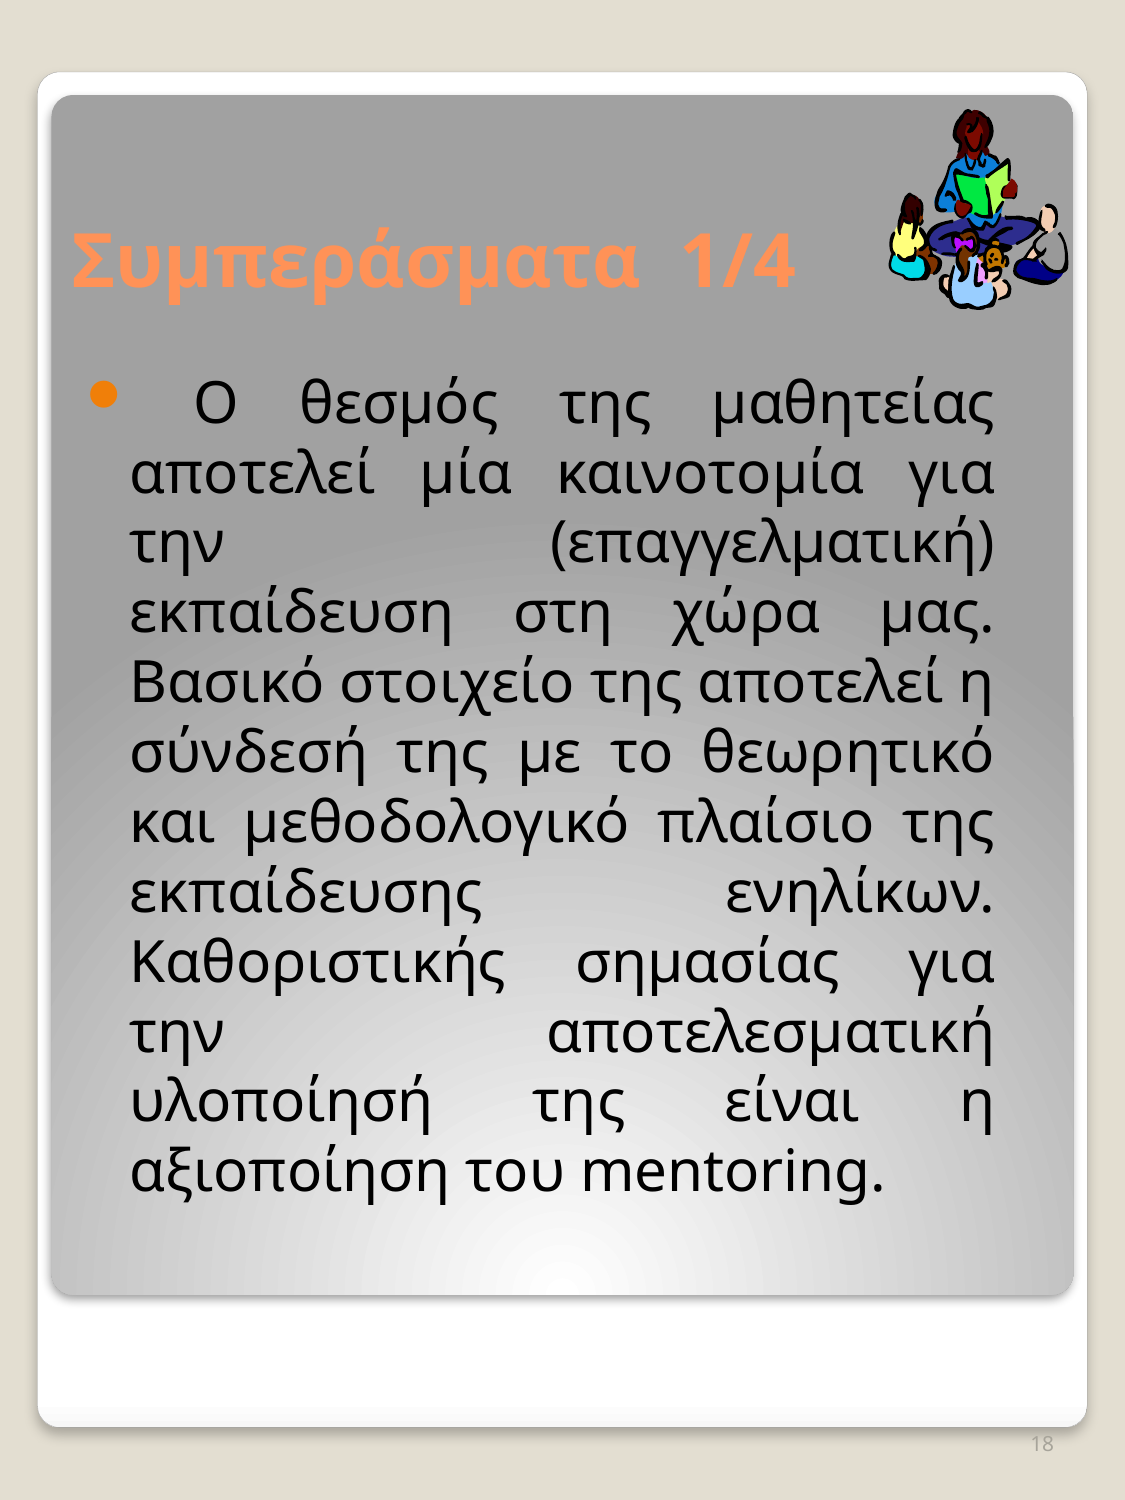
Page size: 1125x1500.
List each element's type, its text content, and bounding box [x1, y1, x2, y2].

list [887, 108, 1069, 311]
title Συμπεράσματα 1/4 [56, 60, 1069, 310]
footer [384, 1366, 741, 1467]
slide_number 18 [806, 1366, 1069, 1467]
list Ο θεσμός της μαθητείας αποτελεί μία καινοτομία για την (επαγγελματική) εκπαίδευση στη χώρα μας. Βασικό στοιχείο της αποτελεί η σύνδεσή της με το θεωρητικό και μεθοδολογικό πλαίσιο της εκπαίδευσης ενηλίκων. Καθοριστικής σημασίας για την αποτελεσματική υλοποίησή της είναι η αξιοποίηση του mentoring. [56, 350, 1010, 1334]
